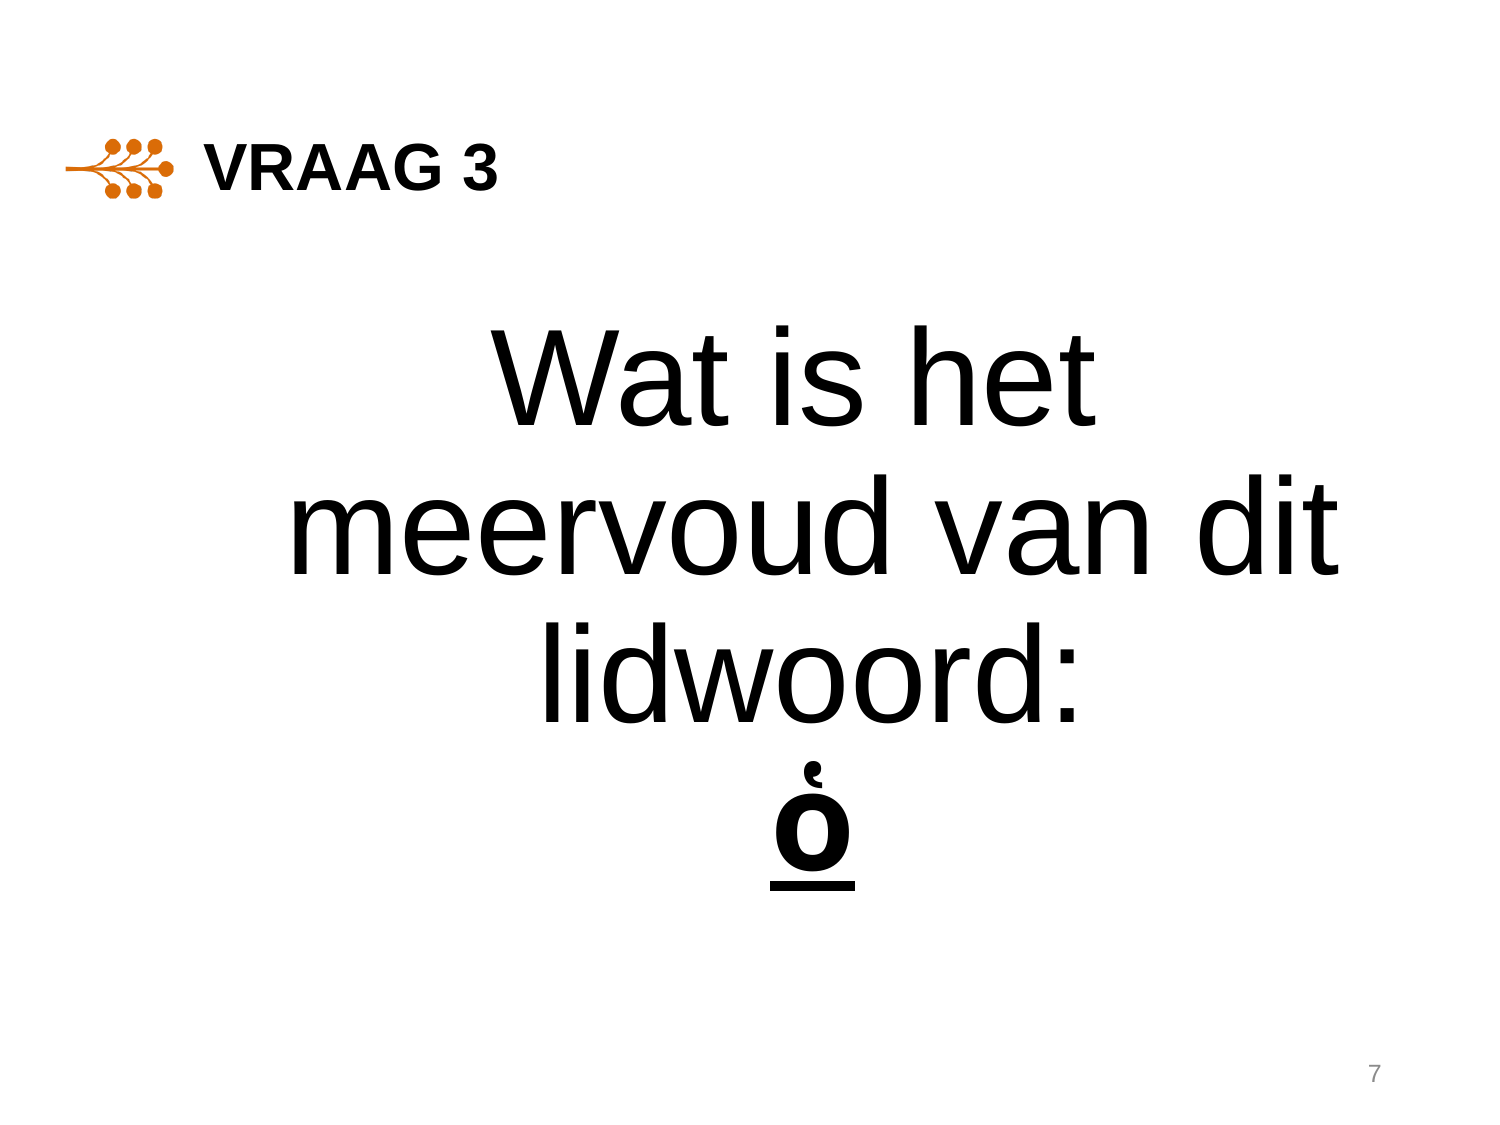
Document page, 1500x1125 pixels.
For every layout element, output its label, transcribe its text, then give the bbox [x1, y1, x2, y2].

slide_number 7 [1059, 1042, 1397, 1103]
title Vraag 3 [188, 59, 1397, 278]
list Wat is het meervoud van dit lidwoord: ὁ [190, 299, 1397, 1014]
picture [65, 138, 174, 199]
